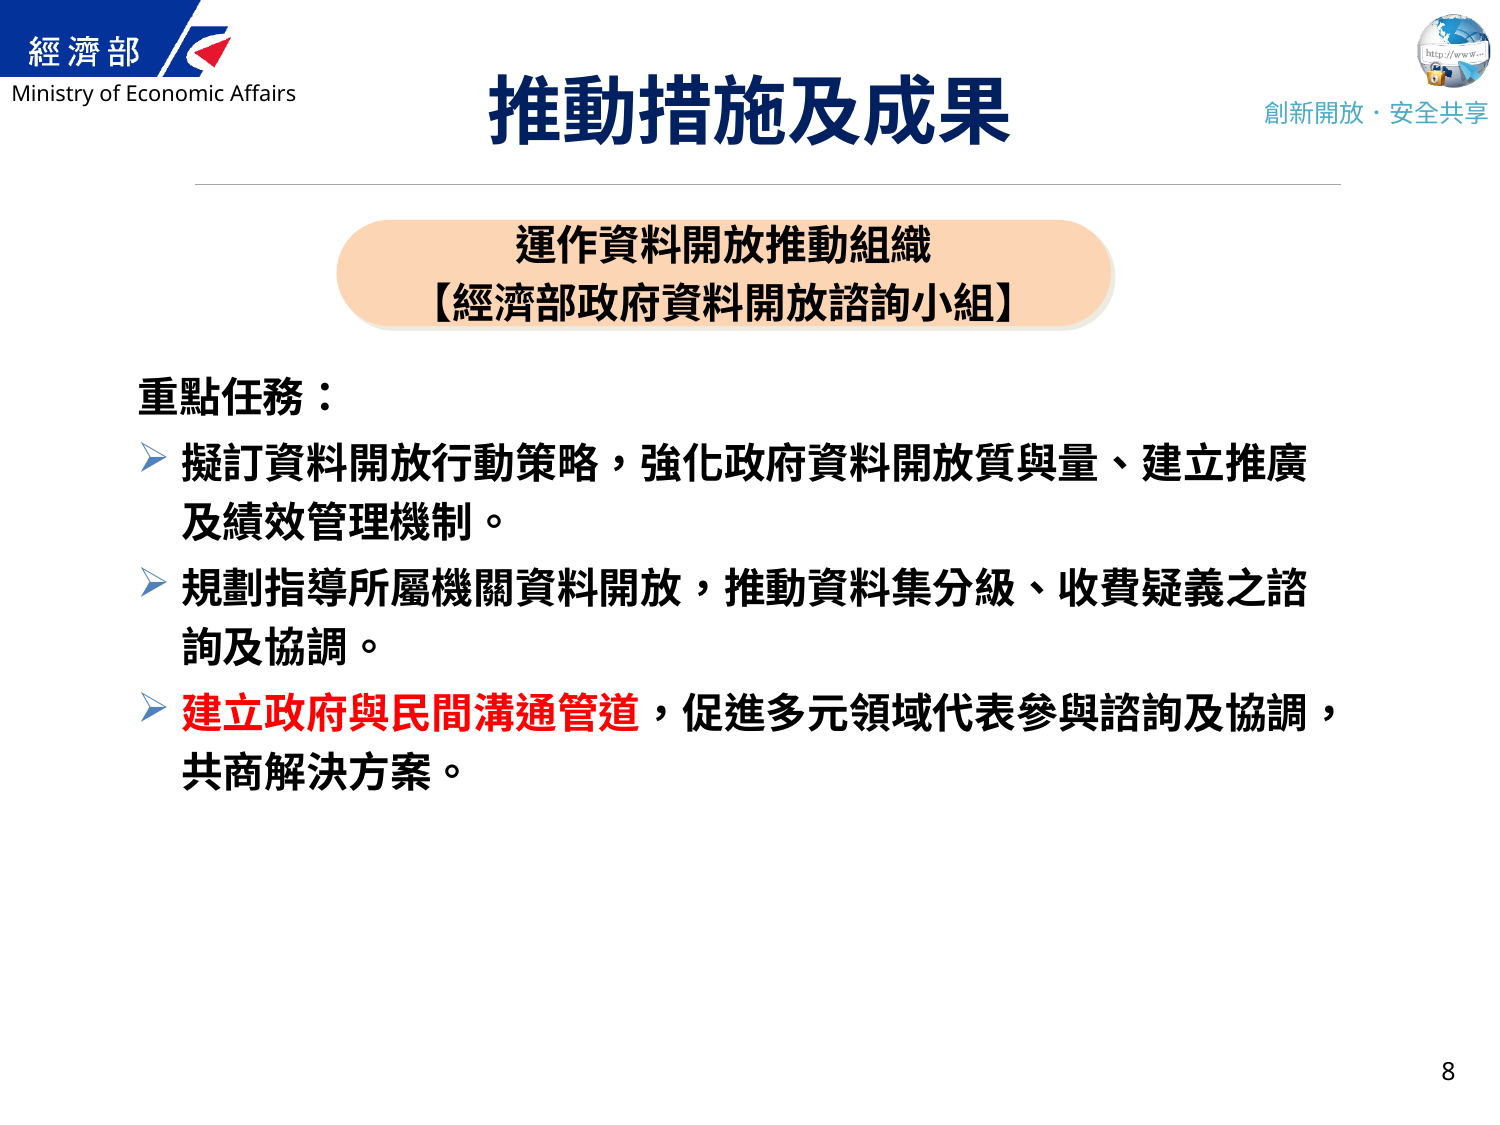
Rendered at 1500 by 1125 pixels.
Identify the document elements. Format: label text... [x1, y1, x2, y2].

picture [1411, 10, 1495, 90]
picture [0, 0, 231, 77]
text_box 重點任務： 擬訂資料開放行動策略，強化政府資料開放質與量、建立推廣及績效管理機制。 規劃指導所屬機關資料開放，推動資料集分級、收費疑義之諮詢及協調。 建立政府與民間溝通管道，促進多元領域代表參與諮詢及協調，共商解決方案。 [112, 326, 1365, 811]
text_box 運作資料開放推動組織 【經濟部政府資料開放諮詢小組】 [336, 219, 1112, 327]
slide_number 8 [1120, 1042, 1471, 1103]
title 推動措施及成果 [75, 45, 1425, 173]
